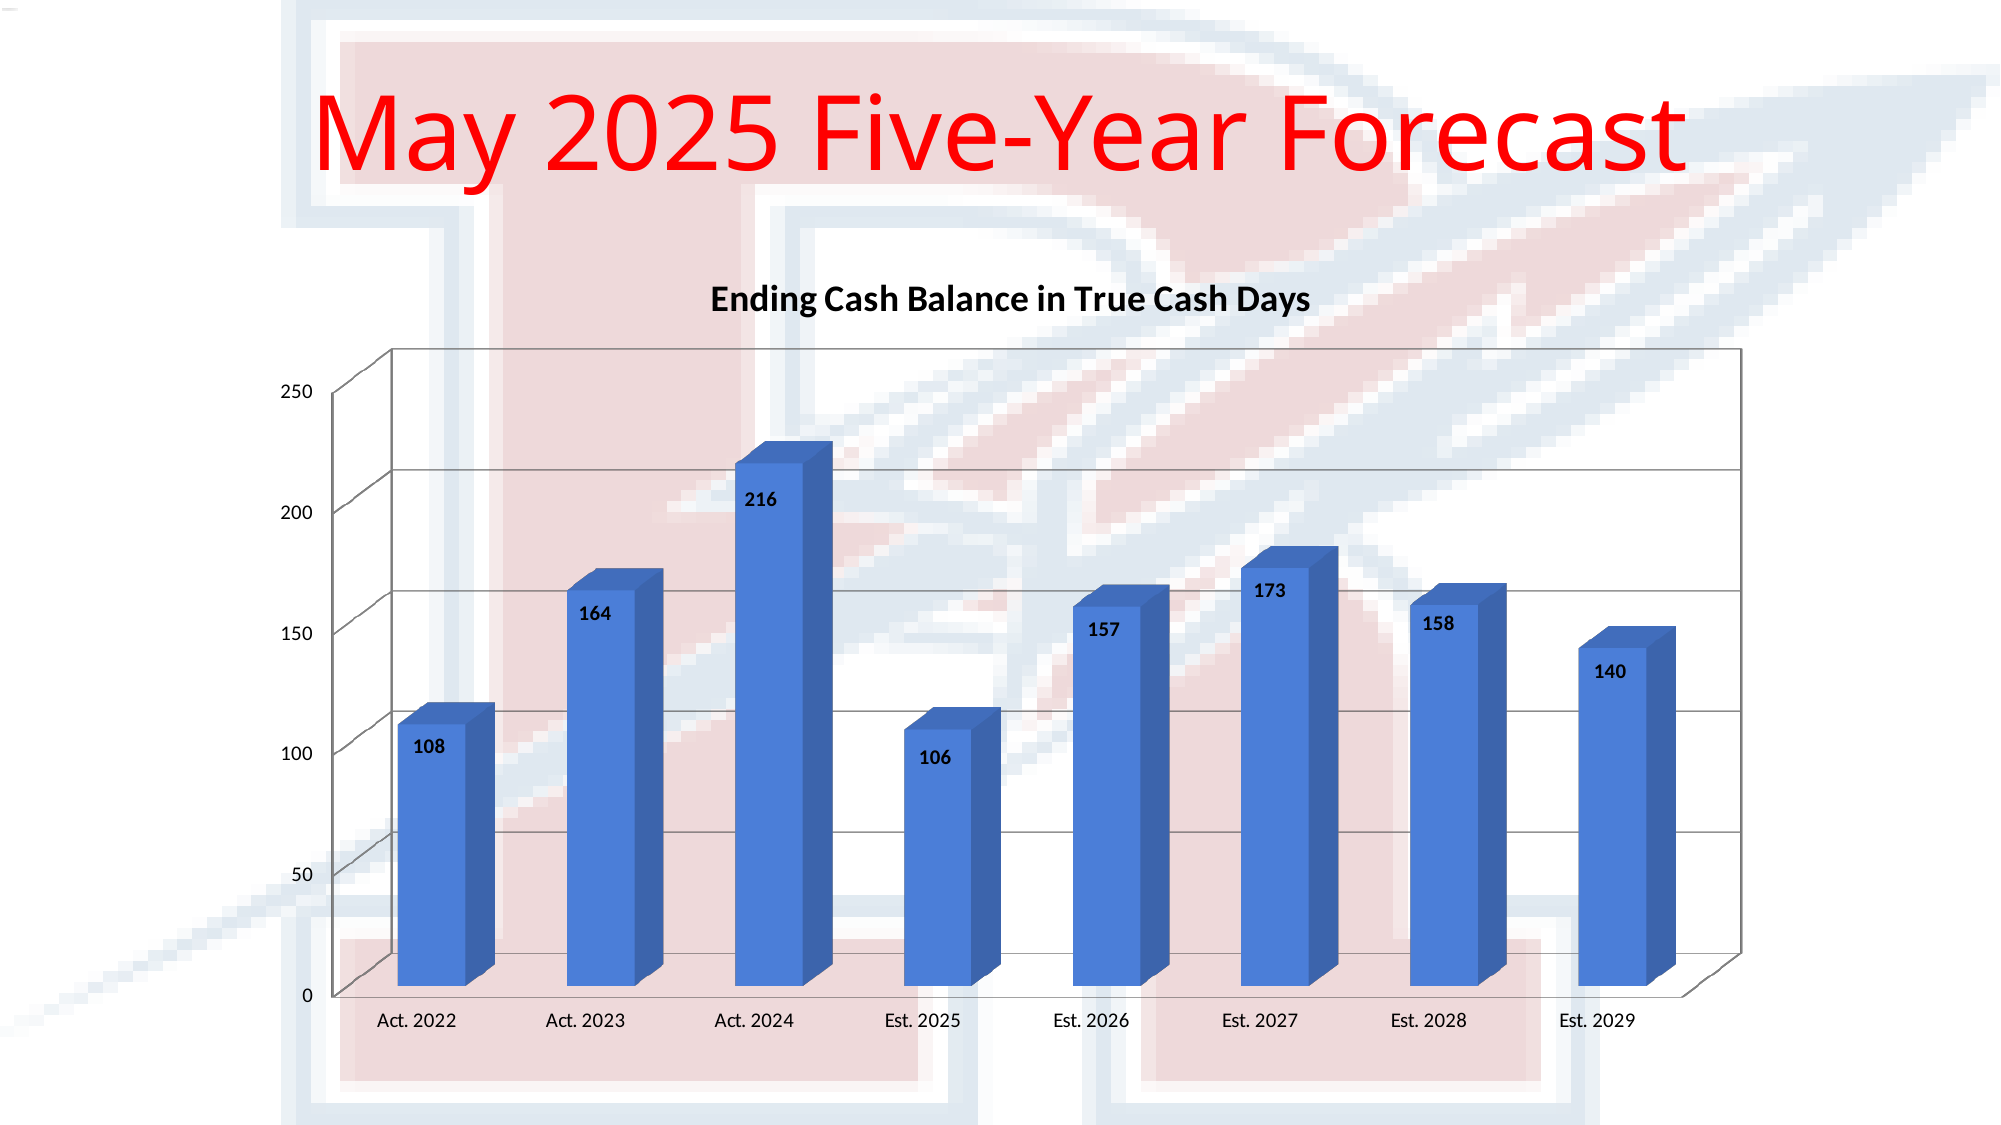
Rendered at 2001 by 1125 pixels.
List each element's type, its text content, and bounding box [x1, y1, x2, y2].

chart [249, 248, 1773, 1049]
title May 2025 Five-Year Forecast [249, 41, 1750, 200]
